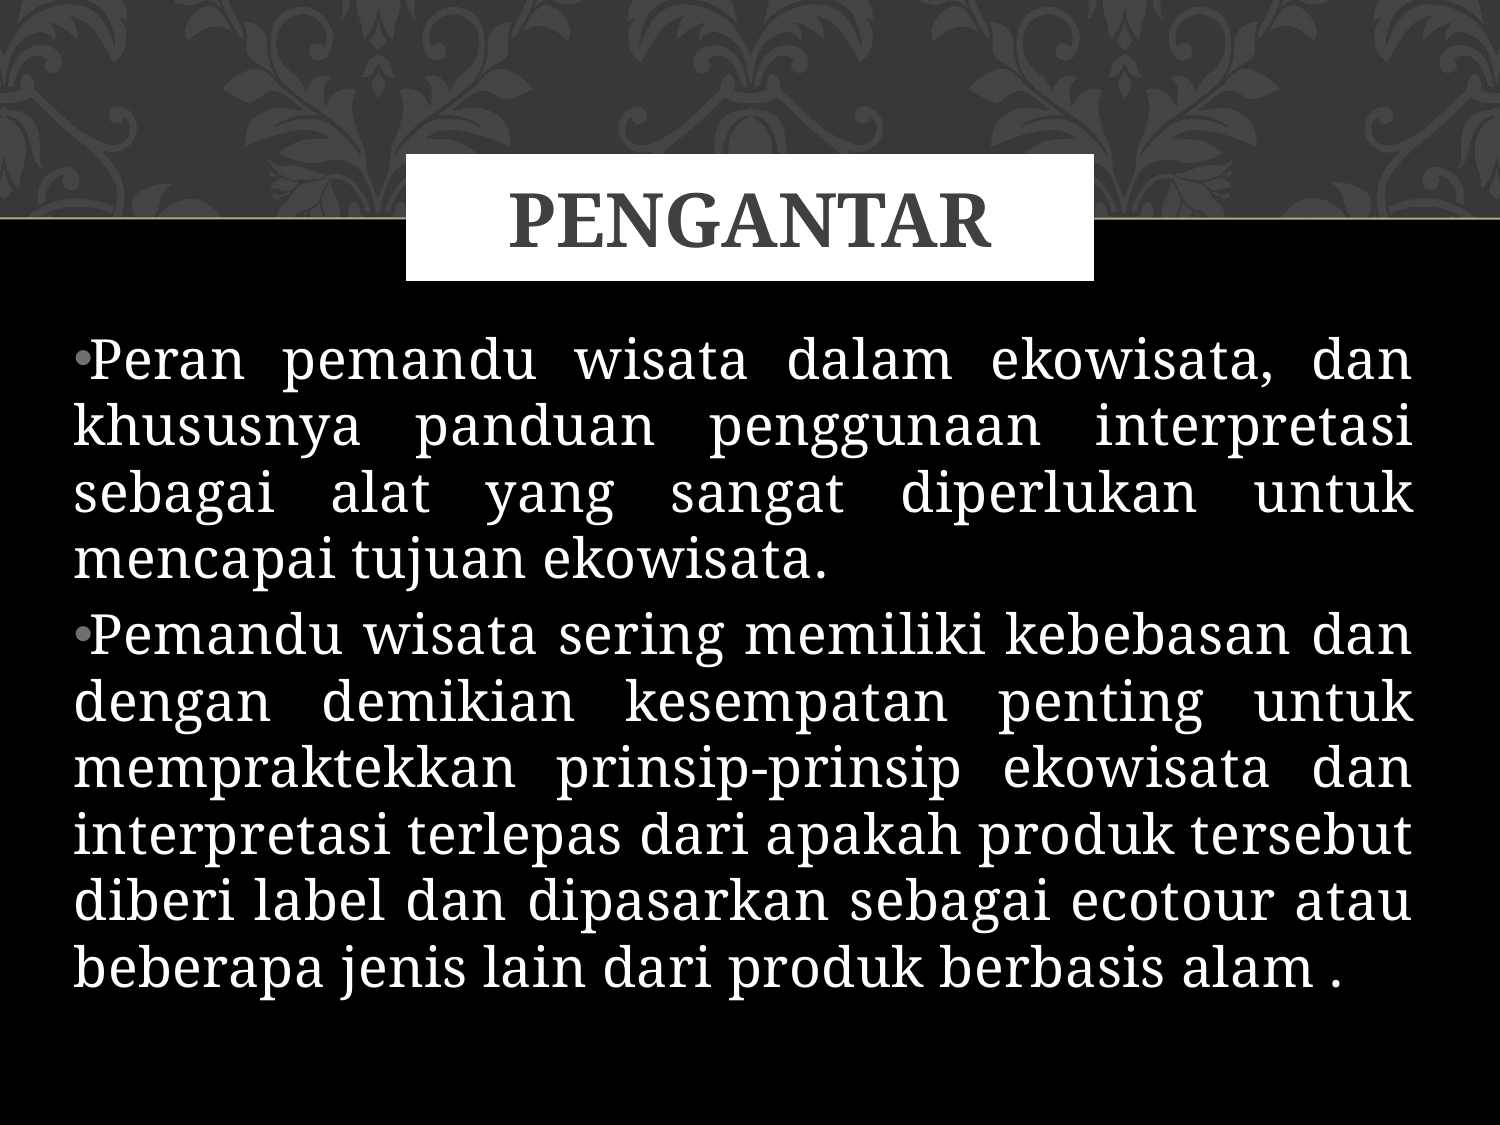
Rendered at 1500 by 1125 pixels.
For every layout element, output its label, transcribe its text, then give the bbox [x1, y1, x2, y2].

list Peran pemandu wisata dalam ekowisata, dan khususnya panduan penggunaan interpretasi sebagai alat yang sangat diperlukan untuk mencapai tujuan ekowisata. Pemandu wisata sering memiliki kebebasan dan dengan demikian kesempatan penting untuk mempraktekkan prinsip-prinsip ekowisata dan interpretasi terlepas dari apakah produk tersebut diberi label dan dipasarkan sebagai ecotour atau beberapa jenis lain dari produk berbasis alam . [58, 316, 1432, 1059]
title Pengantar [406, 154, 1094, 281]
